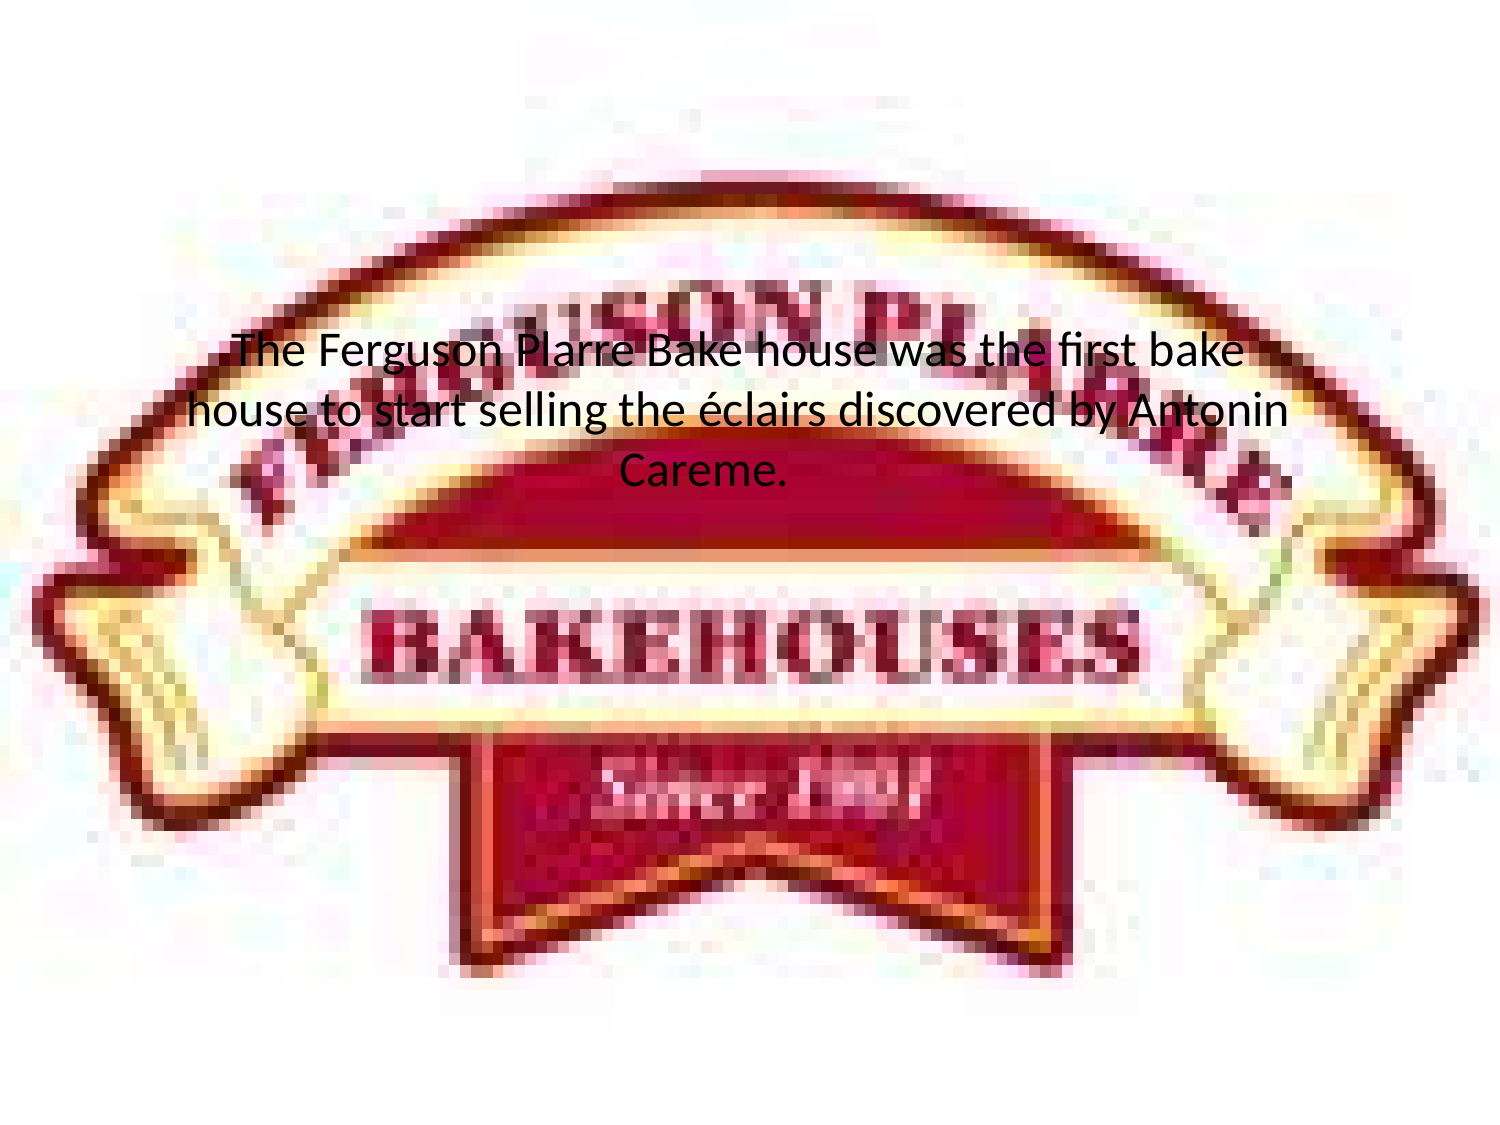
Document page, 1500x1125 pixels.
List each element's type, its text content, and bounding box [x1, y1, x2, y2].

text_box The Ferguson Plarre Bake house was the first bake house to start selling the éclairs discovered by Antonin Careme. [169, 309, 1308, 505]
picture [0, 0, 1500, 1125]
